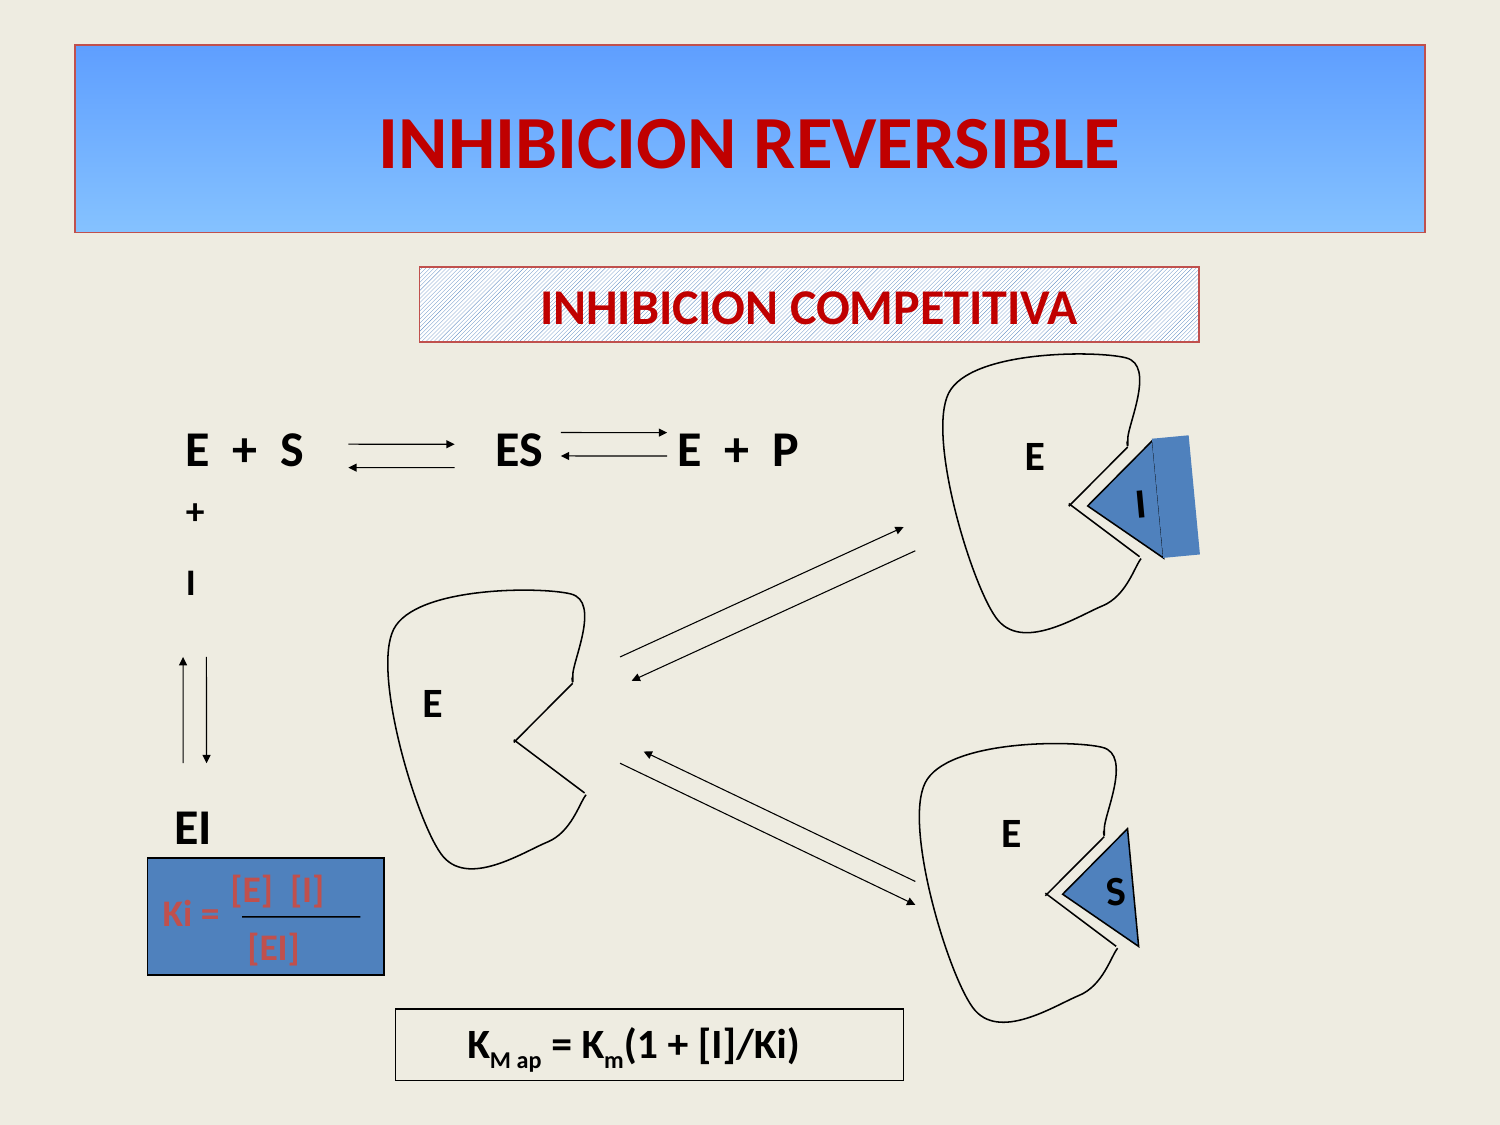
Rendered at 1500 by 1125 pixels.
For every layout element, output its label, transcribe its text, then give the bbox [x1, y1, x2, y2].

text_box KM ap = Km(1 + [I]/Ki) [395, 1052, 904, 1081]
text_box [170, 408, 366, 484]
title INHIBICION REVERSIBLE [74, 44, 1426, 233]
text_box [147, 857, 385, 988]
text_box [159, 479, 255, 856]
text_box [371, 349, 1157, 1043]
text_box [1161, 437, 1194, 562]
text_box INHIBICION COMPETITIVA [419, 267, 1199, 342]
